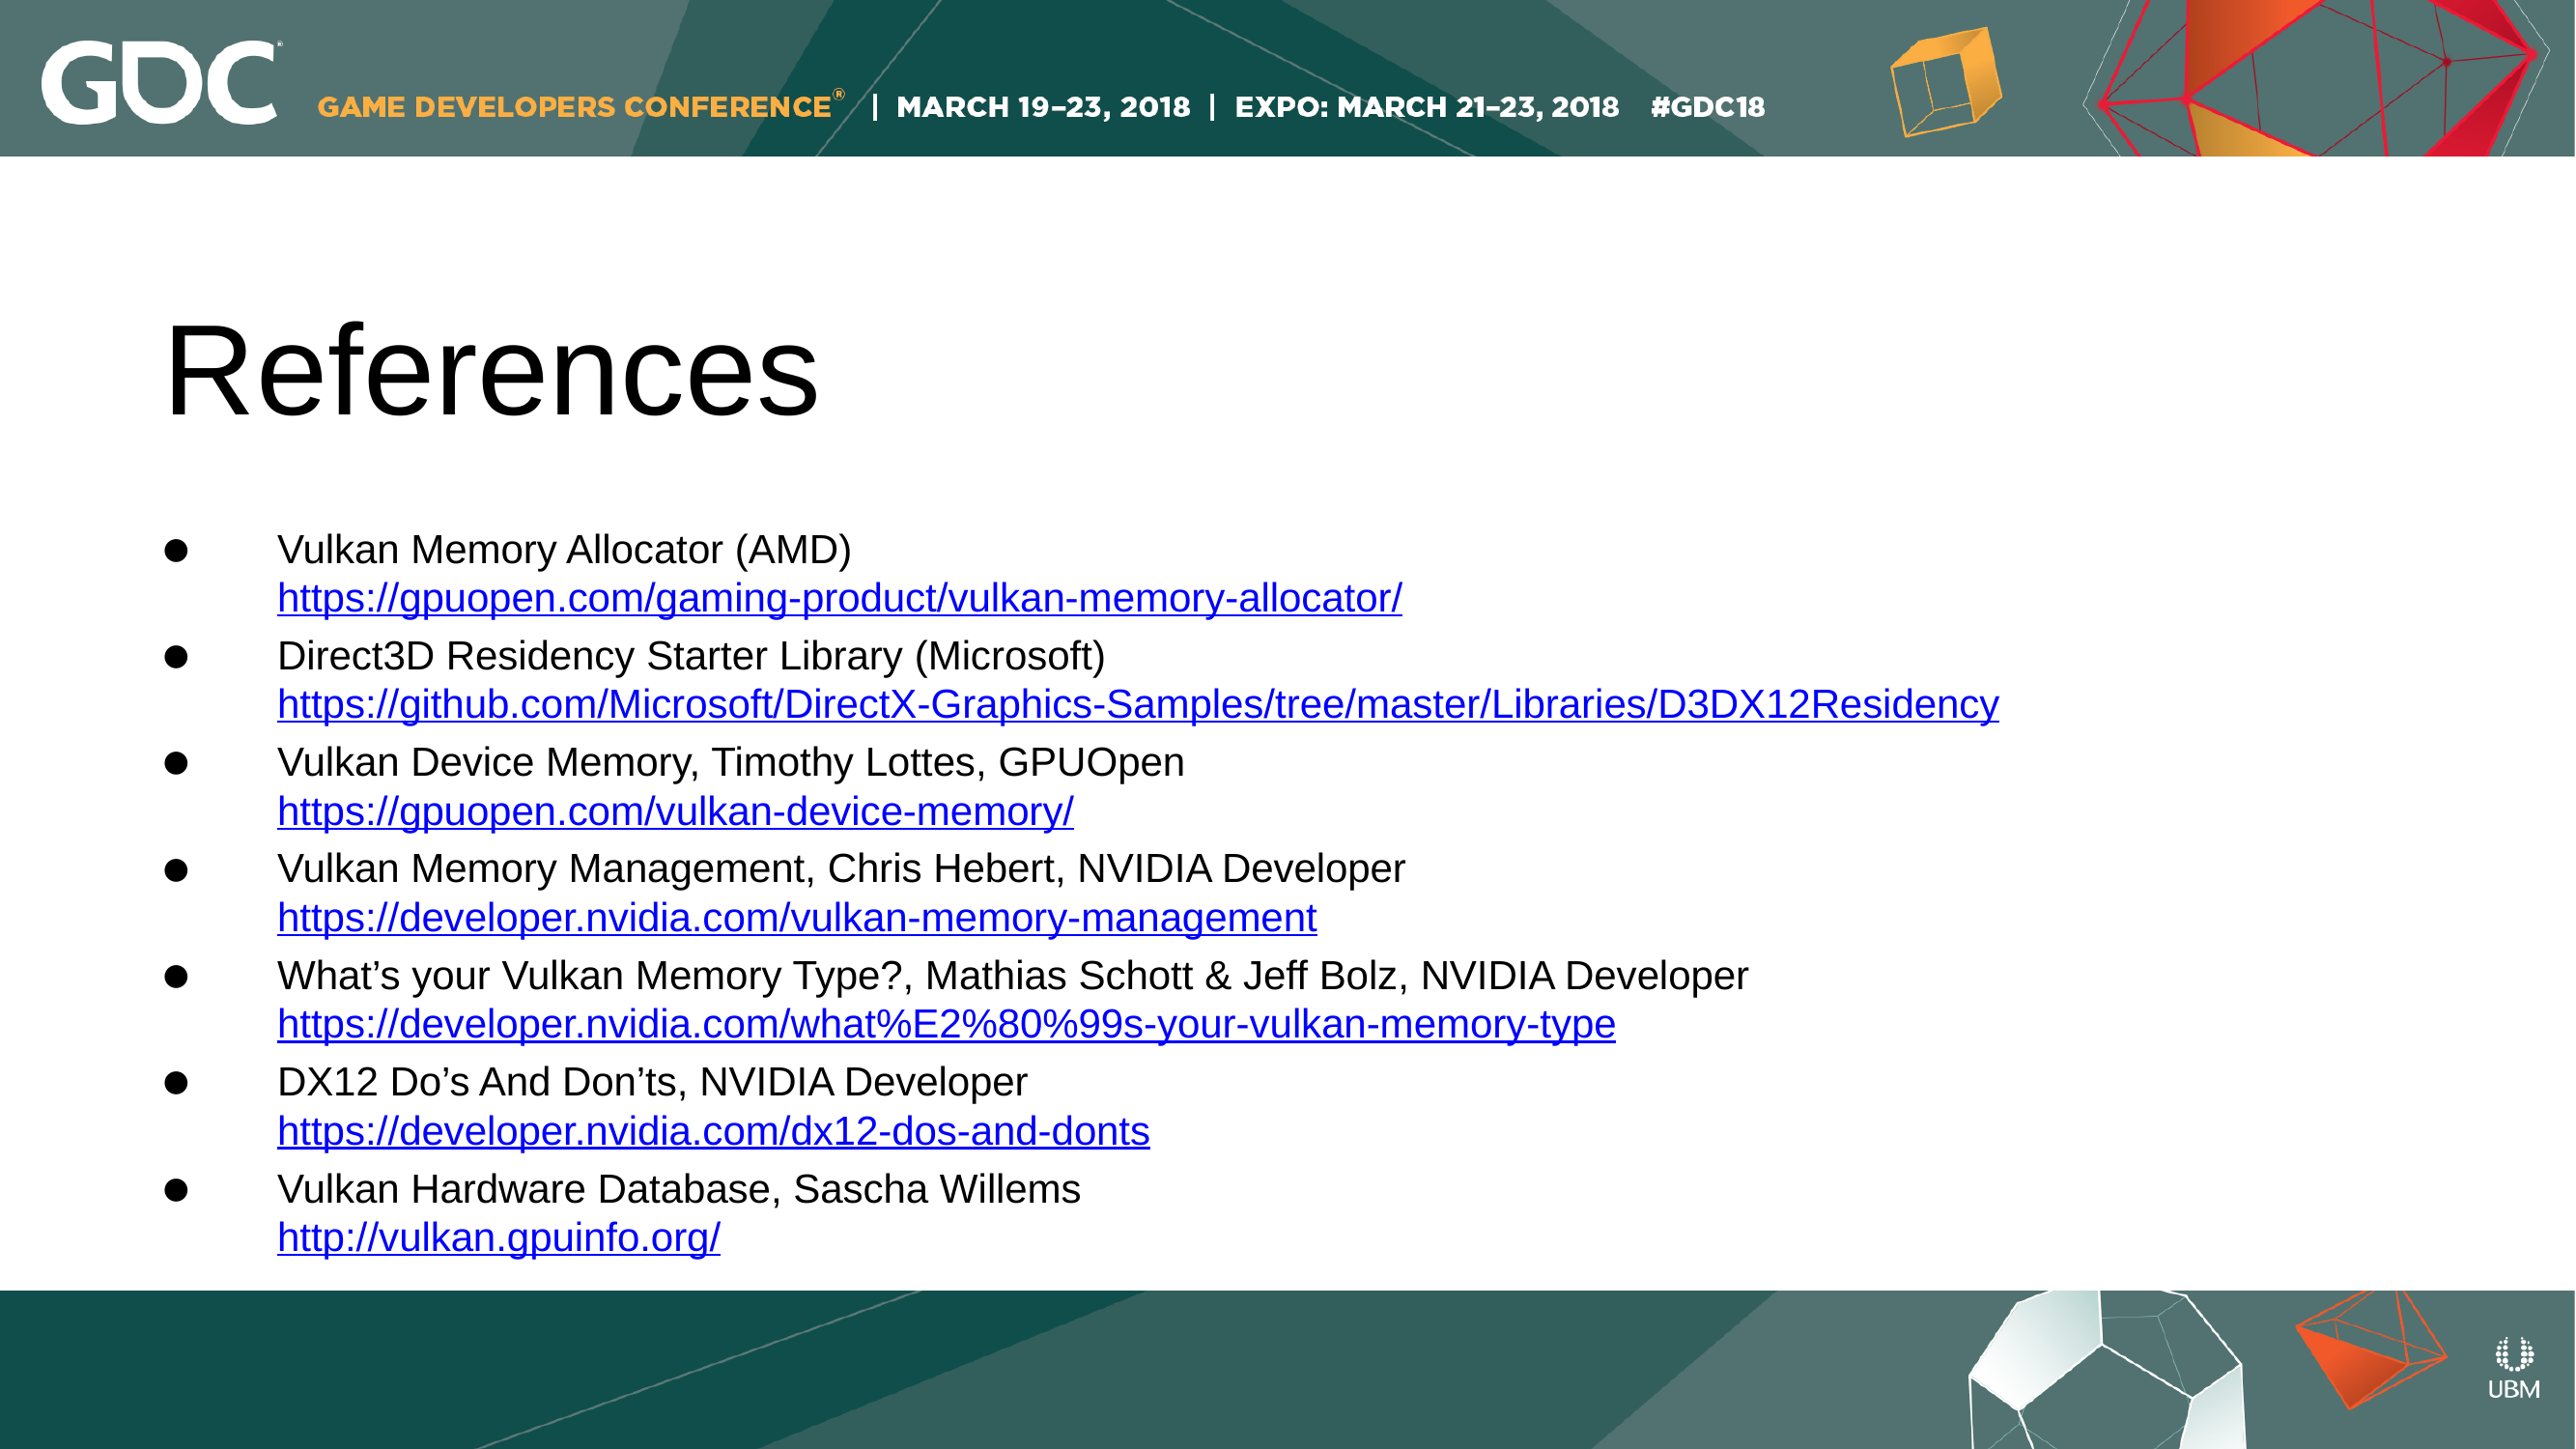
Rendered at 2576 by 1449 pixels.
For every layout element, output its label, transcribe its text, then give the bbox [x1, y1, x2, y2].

list Vulkan Memory Allocator (AMD) https://gpuopen.com/gaming-product/vulkan-memory-allocator/ Direct3D Residency Starter Library (Microsoft) https://github.com/Microsoft/DirectX-Graphics-Samples/tree/master/Libraries/D3DX12Residency Vulkan Device Memory, Timothy Lottes, GPUOpen https://gpuopen.com/vulkan-device-memory/ Vulkan Memory Management, Chris Hebert, NVIDIA Developer https://developer.nvidia.com/vulkan-memory-management What’s your Vulkan Memory Type?, Mathias Schott & Jeff Bolz, NVIDIA Developer https://developer.nvidia.com/what%E2%80%99s-your-vulkan-memory-type DX12 Do’s And Don’ts, NVIDIA Developer https://developer.nvidia.com/dx12-dos-and-donts Vulkan Hardware Database, Sascha Willems http://vulkan.gpuinfo.org/ [150, 509, 2426, 1284]
title References [150, 272, 2426, 495]
picture [0, 0, 2575, 1449]
